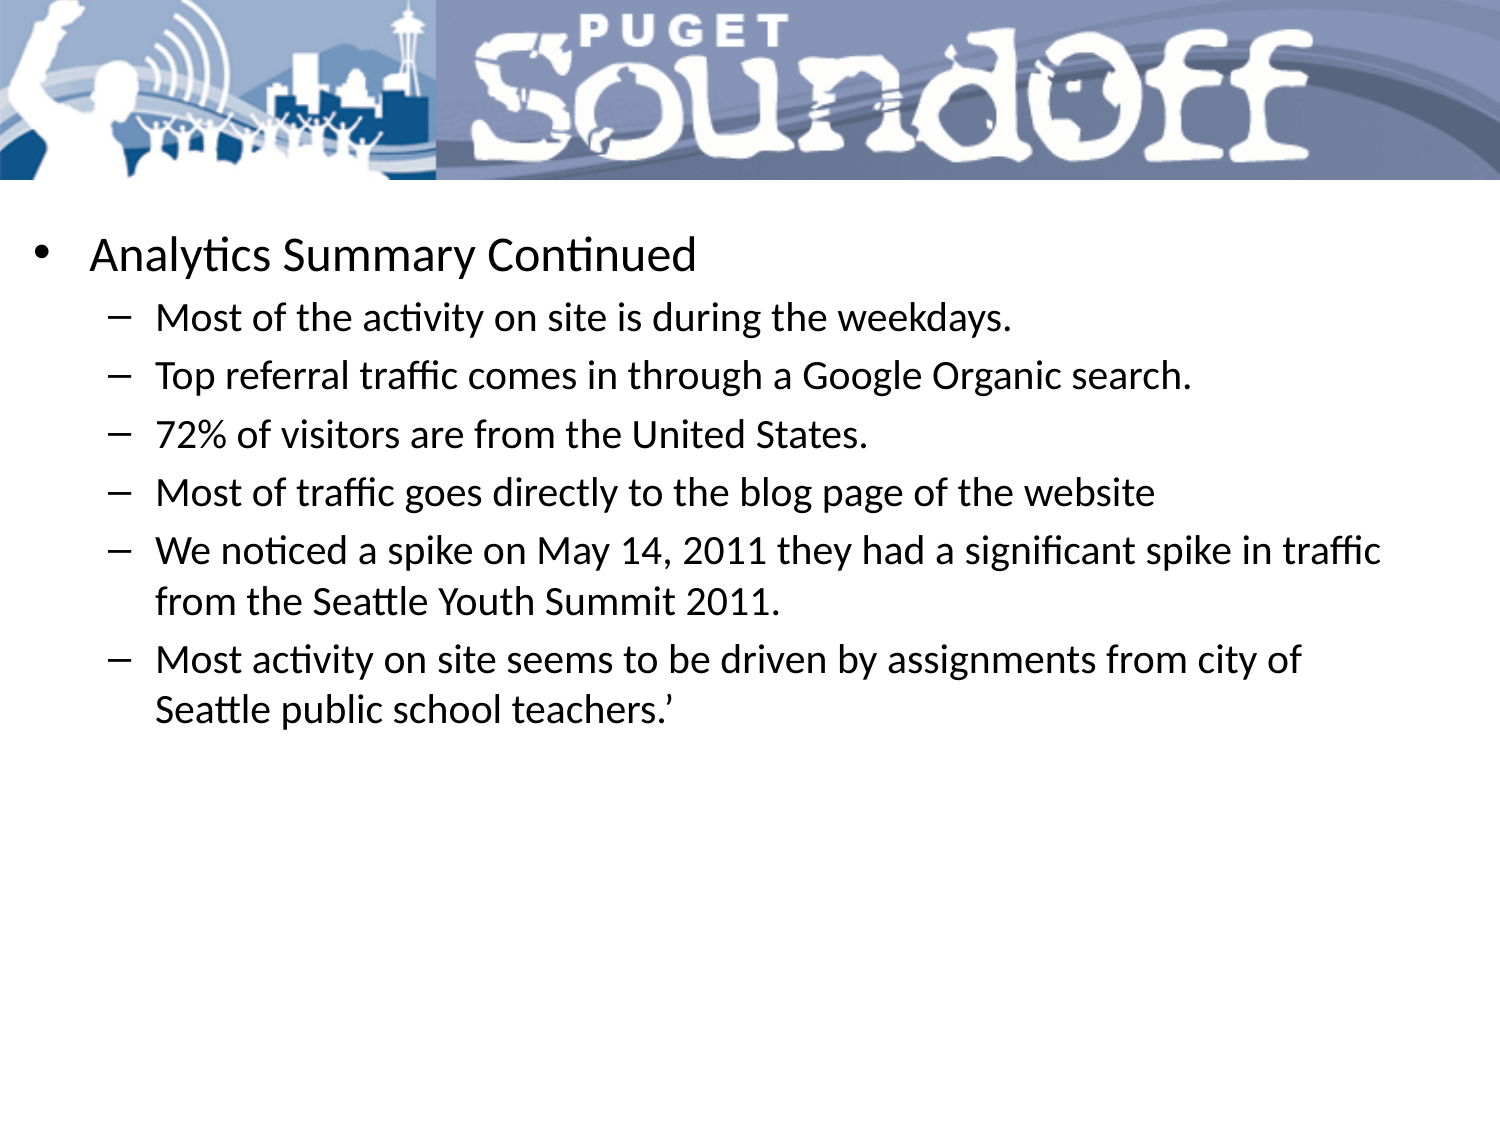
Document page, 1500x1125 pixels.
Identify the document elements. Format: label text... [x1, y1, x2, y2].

list Analytics Summary Continued Most of the activity on site is during the weekdays. Top referral traffic comes in through a Google Organic search. 72% of visitors are from the United States. Most of traffic goes directly to the blog page of the website We noticed a spike on May 14, 2011 they had a significant spike in traffic from the Seattle Youth Summit 2011. Most activity on site seems to be driven by assignments from city of Seattle public school teachers.’ [18, 213, 1425, 1005]
picture [0, 0, 1500, 180]
